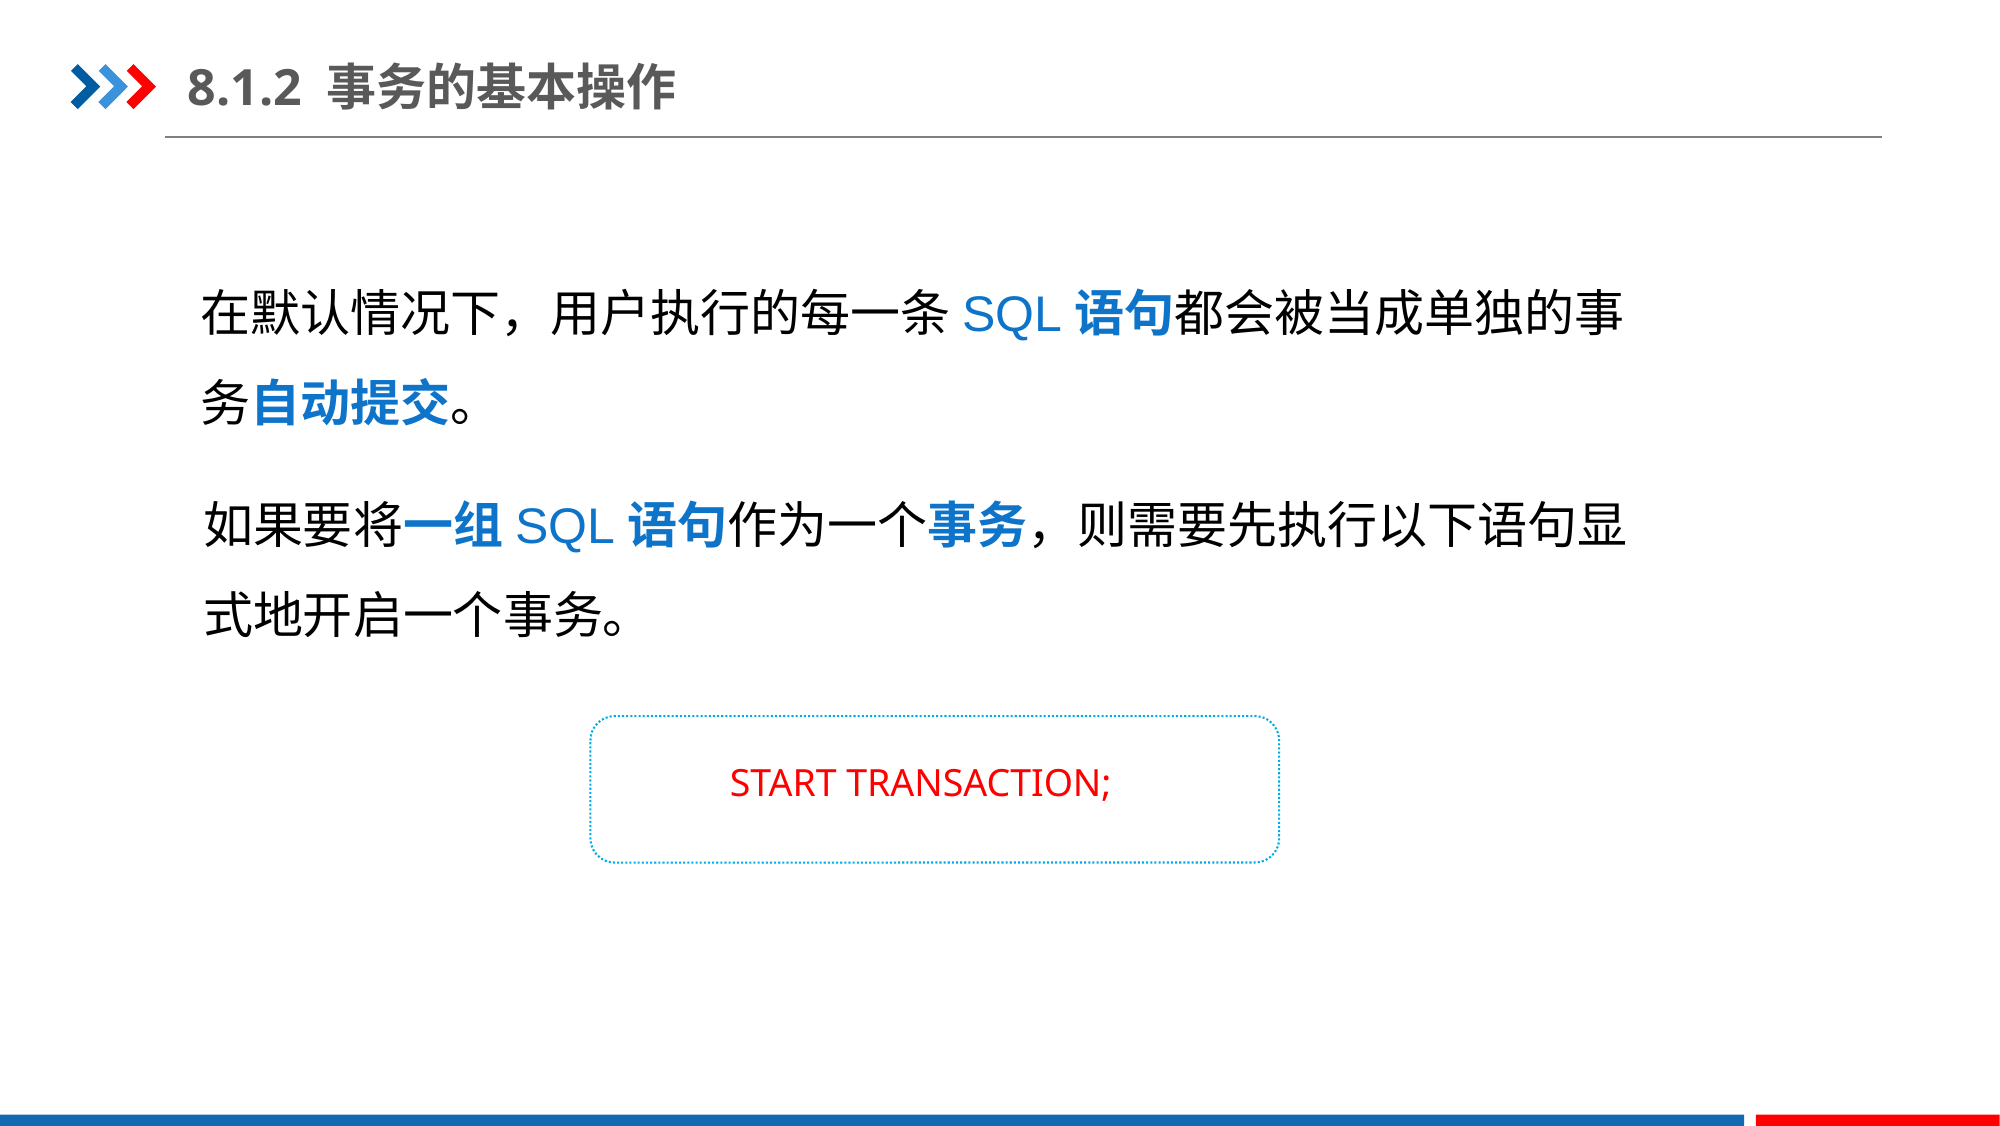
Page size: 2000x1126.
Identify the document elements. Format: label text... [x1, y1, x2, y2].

text_box 如果要将一组SQL语句作为一个事务，则需要先执行以下语句显式地开启一个事务。 [188, 456, 1685, 652]
text_box 8.1.2 事务的基本操作 [187, 43, 827, 127]
text_box START TRANSACTION; [600, 751, 1241, 821]
text_box [590, 716, 1280, 863]
text_box 在默认情况下，用户执行的每一条SQL语句都会被当成单独的事务自动提交。 [185, 244, 1685, 440]
